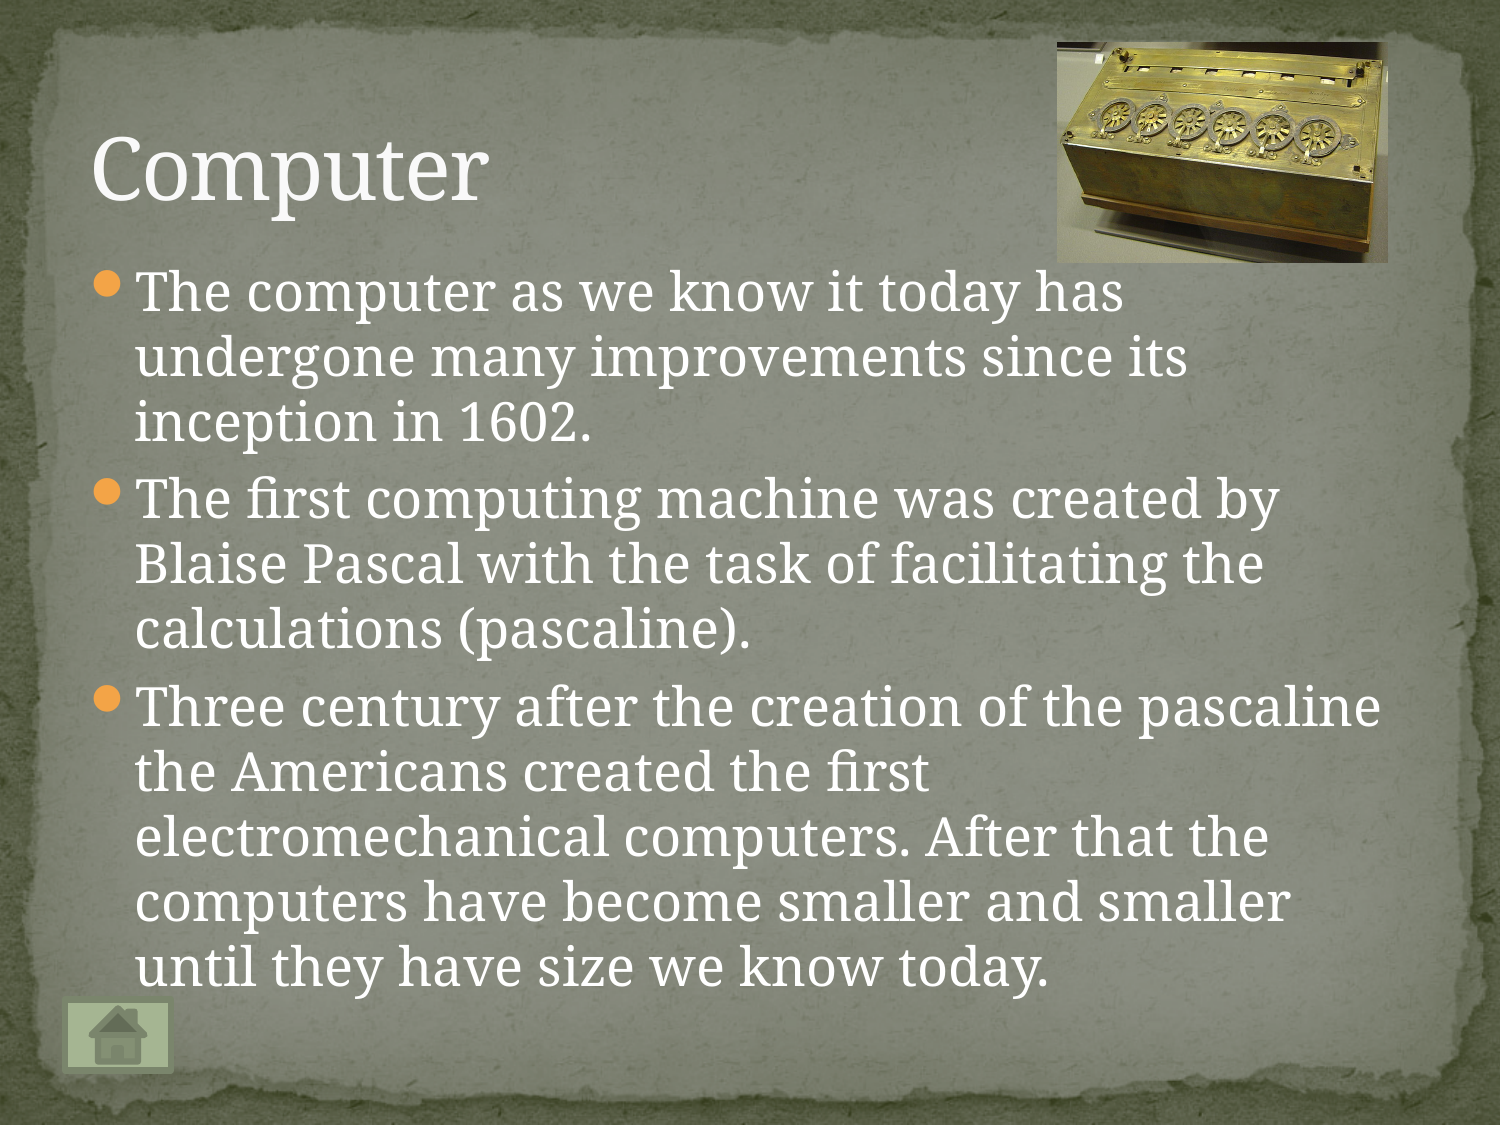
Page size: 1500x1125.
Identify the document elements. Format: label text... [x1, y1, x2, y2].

picture [1057, 42, 1388, 263]
title Computer [74, 24, 1425, 225]
list The computer as we know it today has undergone many improvements since its inception in 1602. The first computing machine was created by Blaise Pascal with the task of facilitating the calculations (pascaline). Three century after the creation of the pascaline the Americans created the first electromechanical computers. After that the computers have become smaller and smaller until they have size we know today. [75, 249, 1425, 1000]
text_box [62, 996, 174, 1074]
